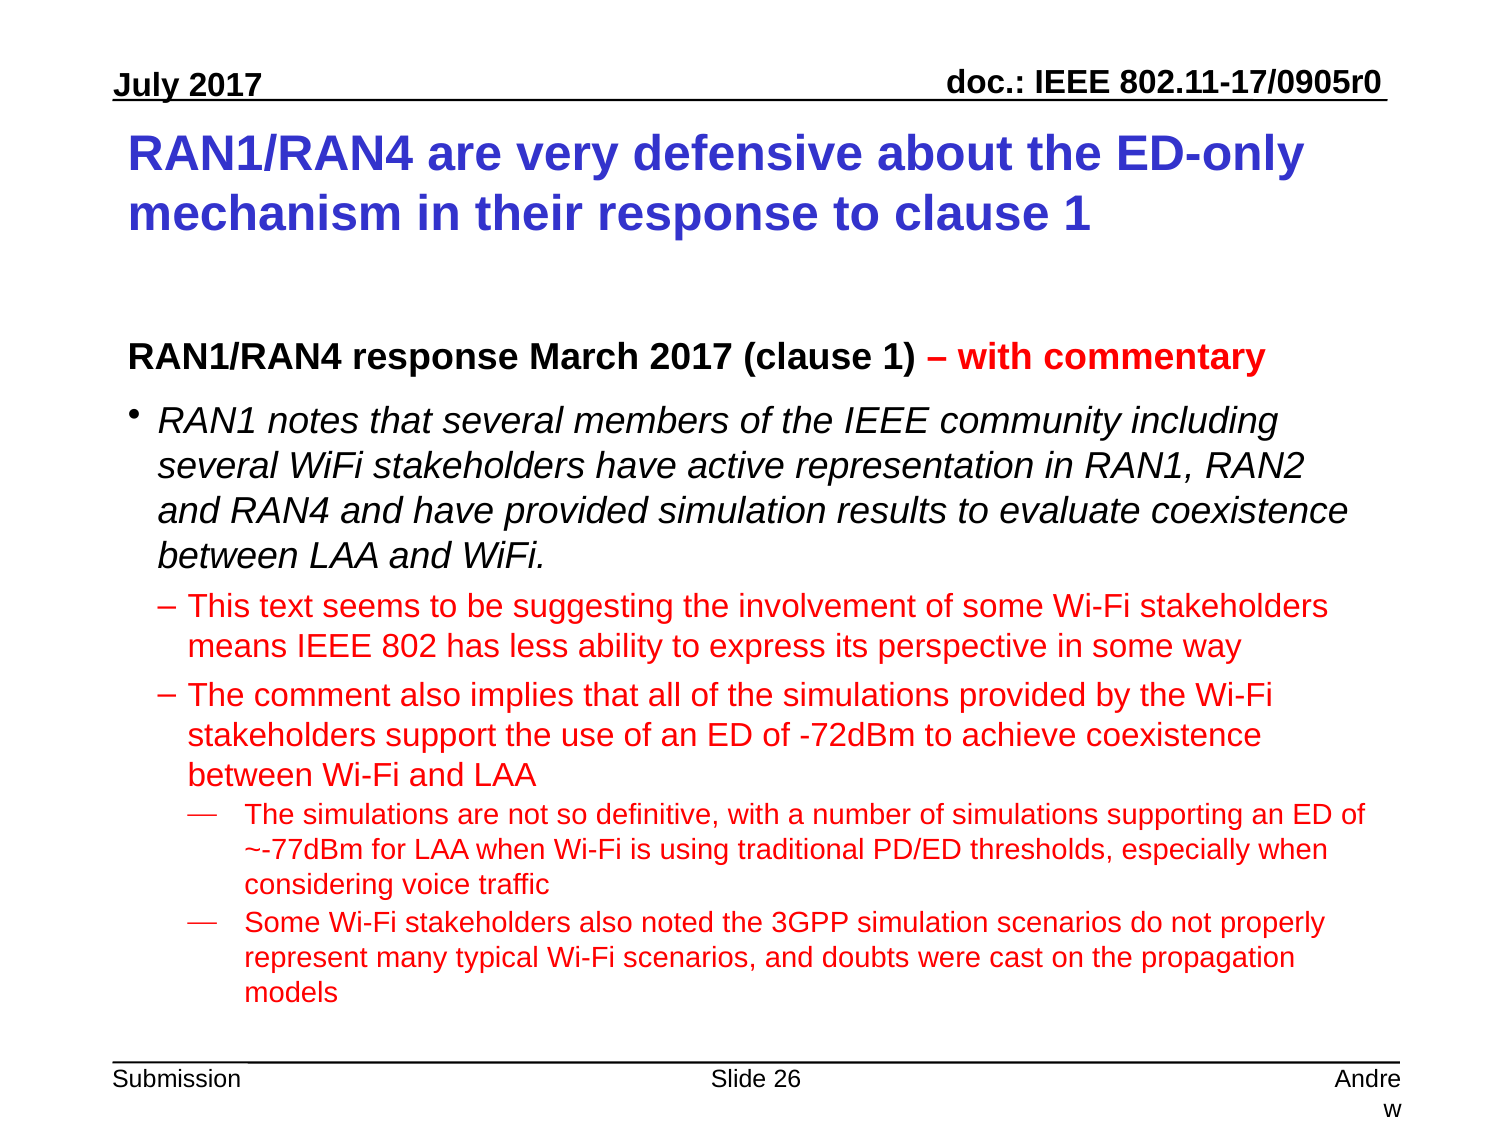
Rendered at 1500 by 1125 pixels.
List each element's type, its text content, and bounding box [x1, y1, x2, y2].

slide_number Slide 26 [709, 1061, 803, 1093]
title RAN1/RAN4 are very defensive about the ED-only mechanism in their response to clause 1 [112, 112, 1388, 288]
footer Andrew Myles, Cisco [1320, 1061, 1402, 1093]
list RAN1/RAN4 response March 2017 (clause 1) – with commentary RAN1 notes that several members of the IEEE community including several WiFi stakeholders have active representation in RAN1, RAN2 and RAN4 and have provided simulation results to evaluate coexistence between LAA and WiFi. This text seems to be suggesting the involvement of some Wi-Fi stakeholders means IEEE 802 has less ability to express its perspective in some way The comment also implies that all of the simulations provided by the Wi-Fi stakeholders support the use of an ED of -72dBm to achieve coexistence between Wi-Fi and LAA The simulations are not so definitive, with a number of simulations supporting an ED of ~-77dBm for LAA when Wi-Fi is using traditional PD/ED thresholds, especially when considering voice traffic Some Wi-Fi stakeholders also noted the 3GPP simulation scenarios do not properly represent many typical Wi-Fi scenarios, and doubts were cast on the propagation models [112, 324, 1388, 1000]
